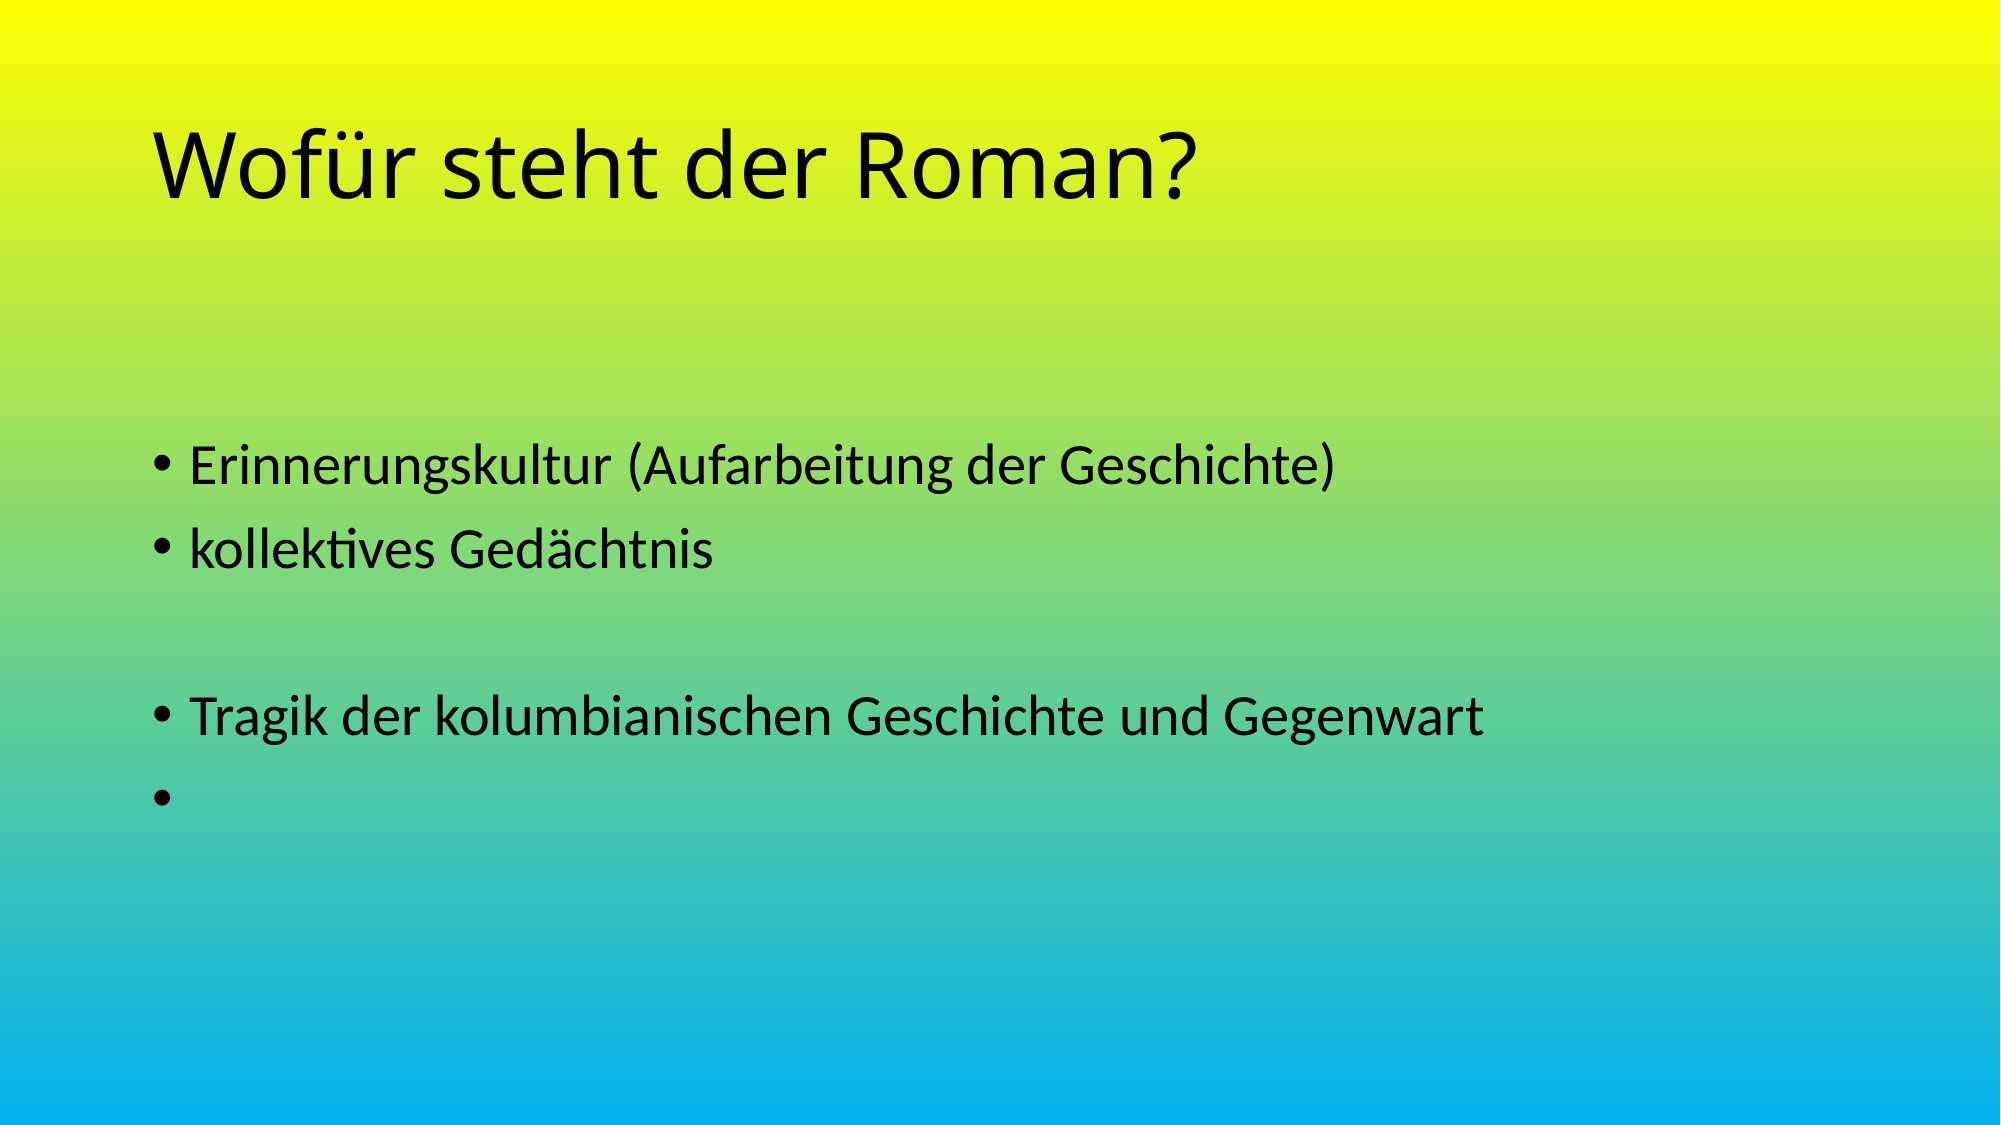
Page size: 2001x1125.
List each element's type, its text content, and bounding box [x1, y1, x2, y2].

text_box Erinnerungskultur (Aufarbeitung der Geschichte) kollektives Gedächtnis Tragik der kolumbianischen Geschichte und Gegenwart [137, 299, 1863, 1014]
text_box Wofür steht der Roman? [137, 59, 1863, 278]
